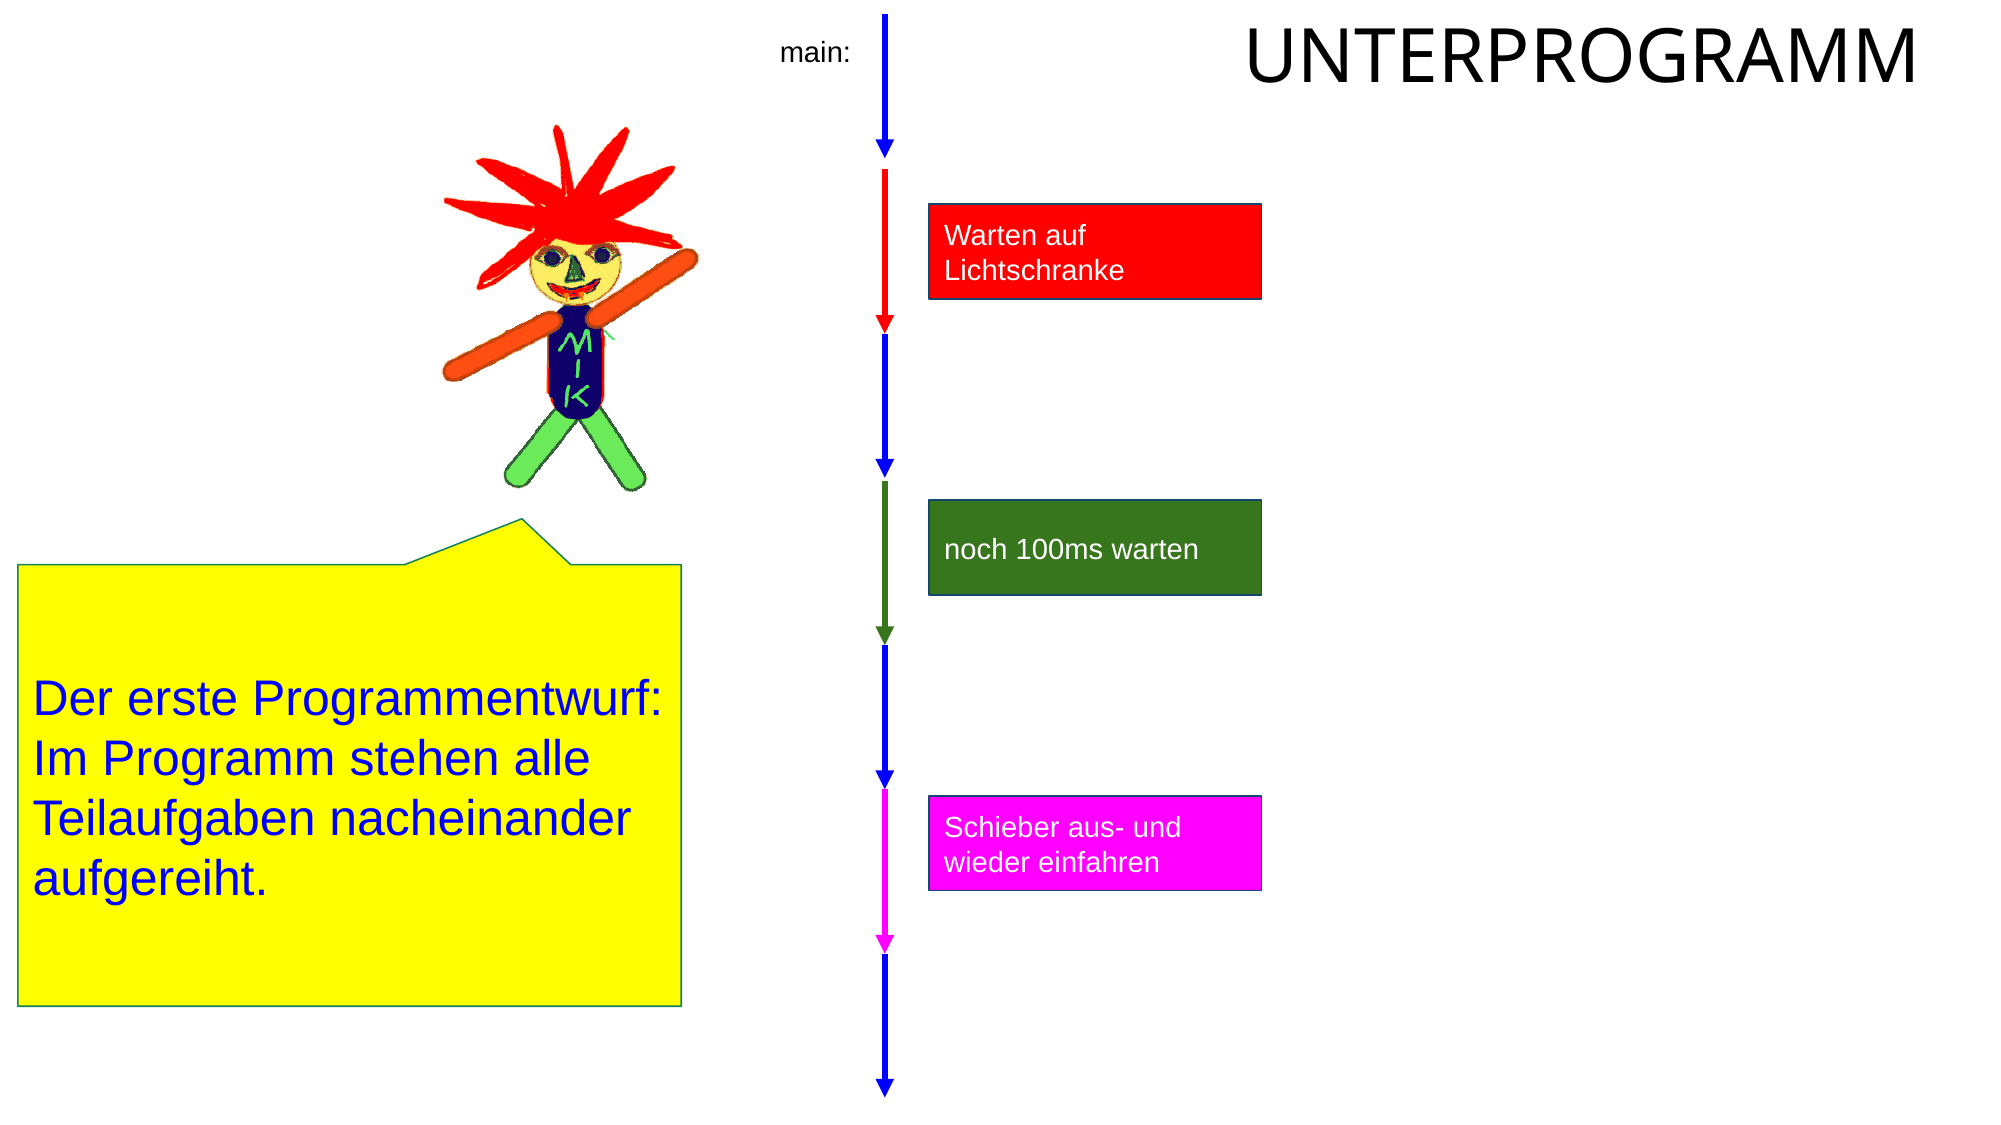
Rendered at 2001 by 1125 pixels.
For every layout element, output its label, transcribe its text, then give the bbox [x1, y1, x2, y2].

title UNTERPROGRAMM [1228, 0, 2000, 116]
text_box main: [764, 17, 882, 98]
text_box Der erste Programmentwurf: Im Programm stehen alle Teilaufgaben nacheinander aufgereiht. [17, 518, 682, 1007]
text_box noch 100ms warten [929, 500, 1262, 595]
text_box Schieber aus- und wieder einfahren [929, 795, 1262, 891]
picture [415, 115, 715, 501]
text_box Warten auf Lichtschranke [929, 204, 1262, 299]
